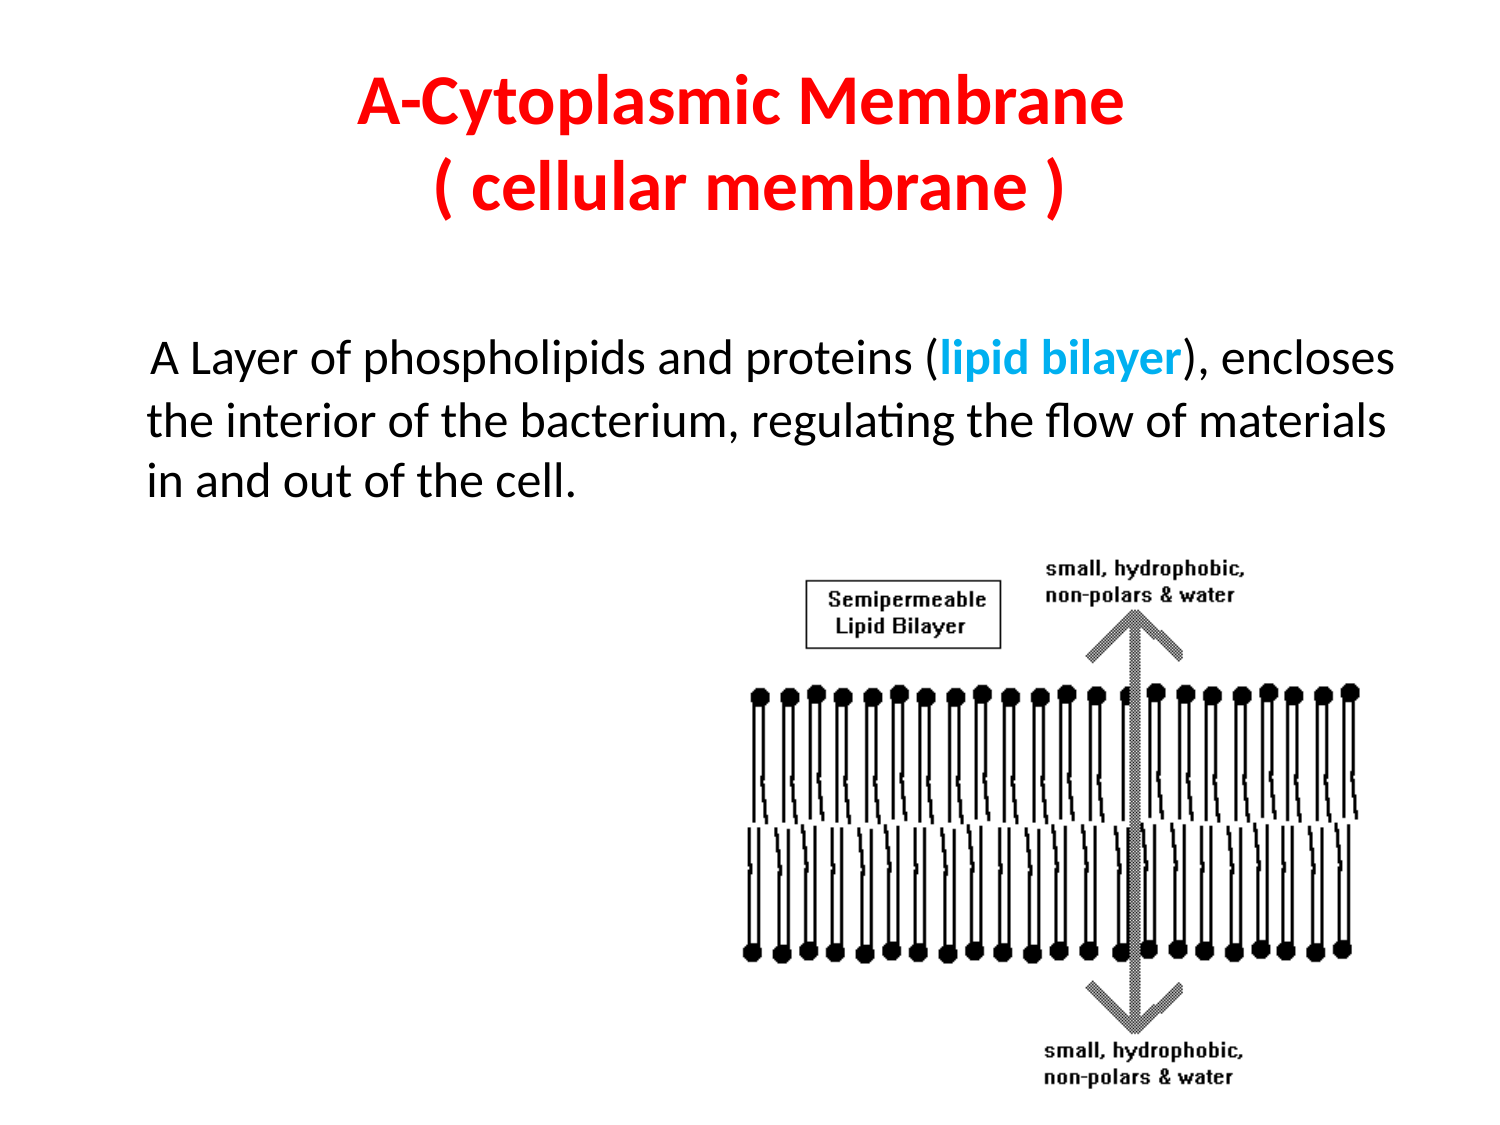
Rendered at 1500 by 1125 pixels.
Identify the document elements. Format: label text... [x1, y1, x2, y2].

picture [712, 524, 1388, 1125]
list A Layer of phospholipids and proteins (lipid bilayer), encloses the interior of the bacterium, regulating the flow of materials in and out of the cell. [75, 299, 1425, 1043]
title A-Cytoplasmic Membrane ( cellular membrane ) [75, 45, 1425, 233]
